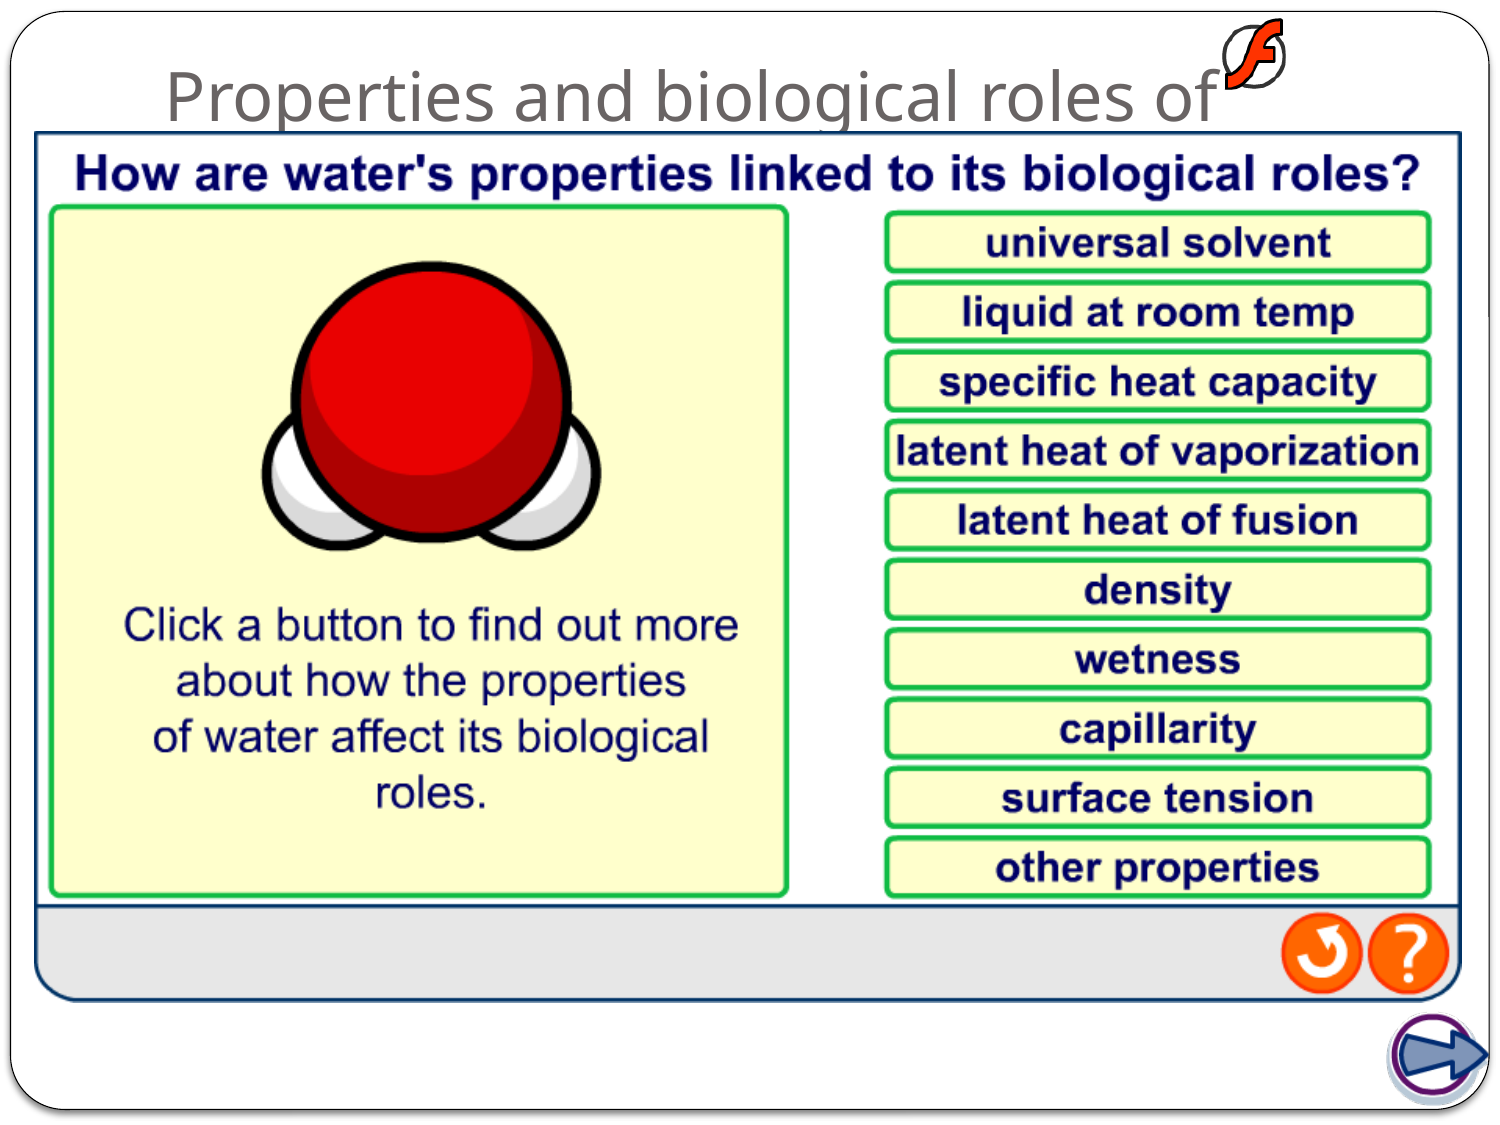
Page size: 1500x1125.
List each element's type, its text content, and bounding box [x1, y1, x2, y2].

picture [1385, 1011, 1490, 1107]
picture [34, 131, 1462, 1003]
picture [1222, 18, 1286, 91]
title Properties and biological roles of water [150, 45, 1425, 130]
